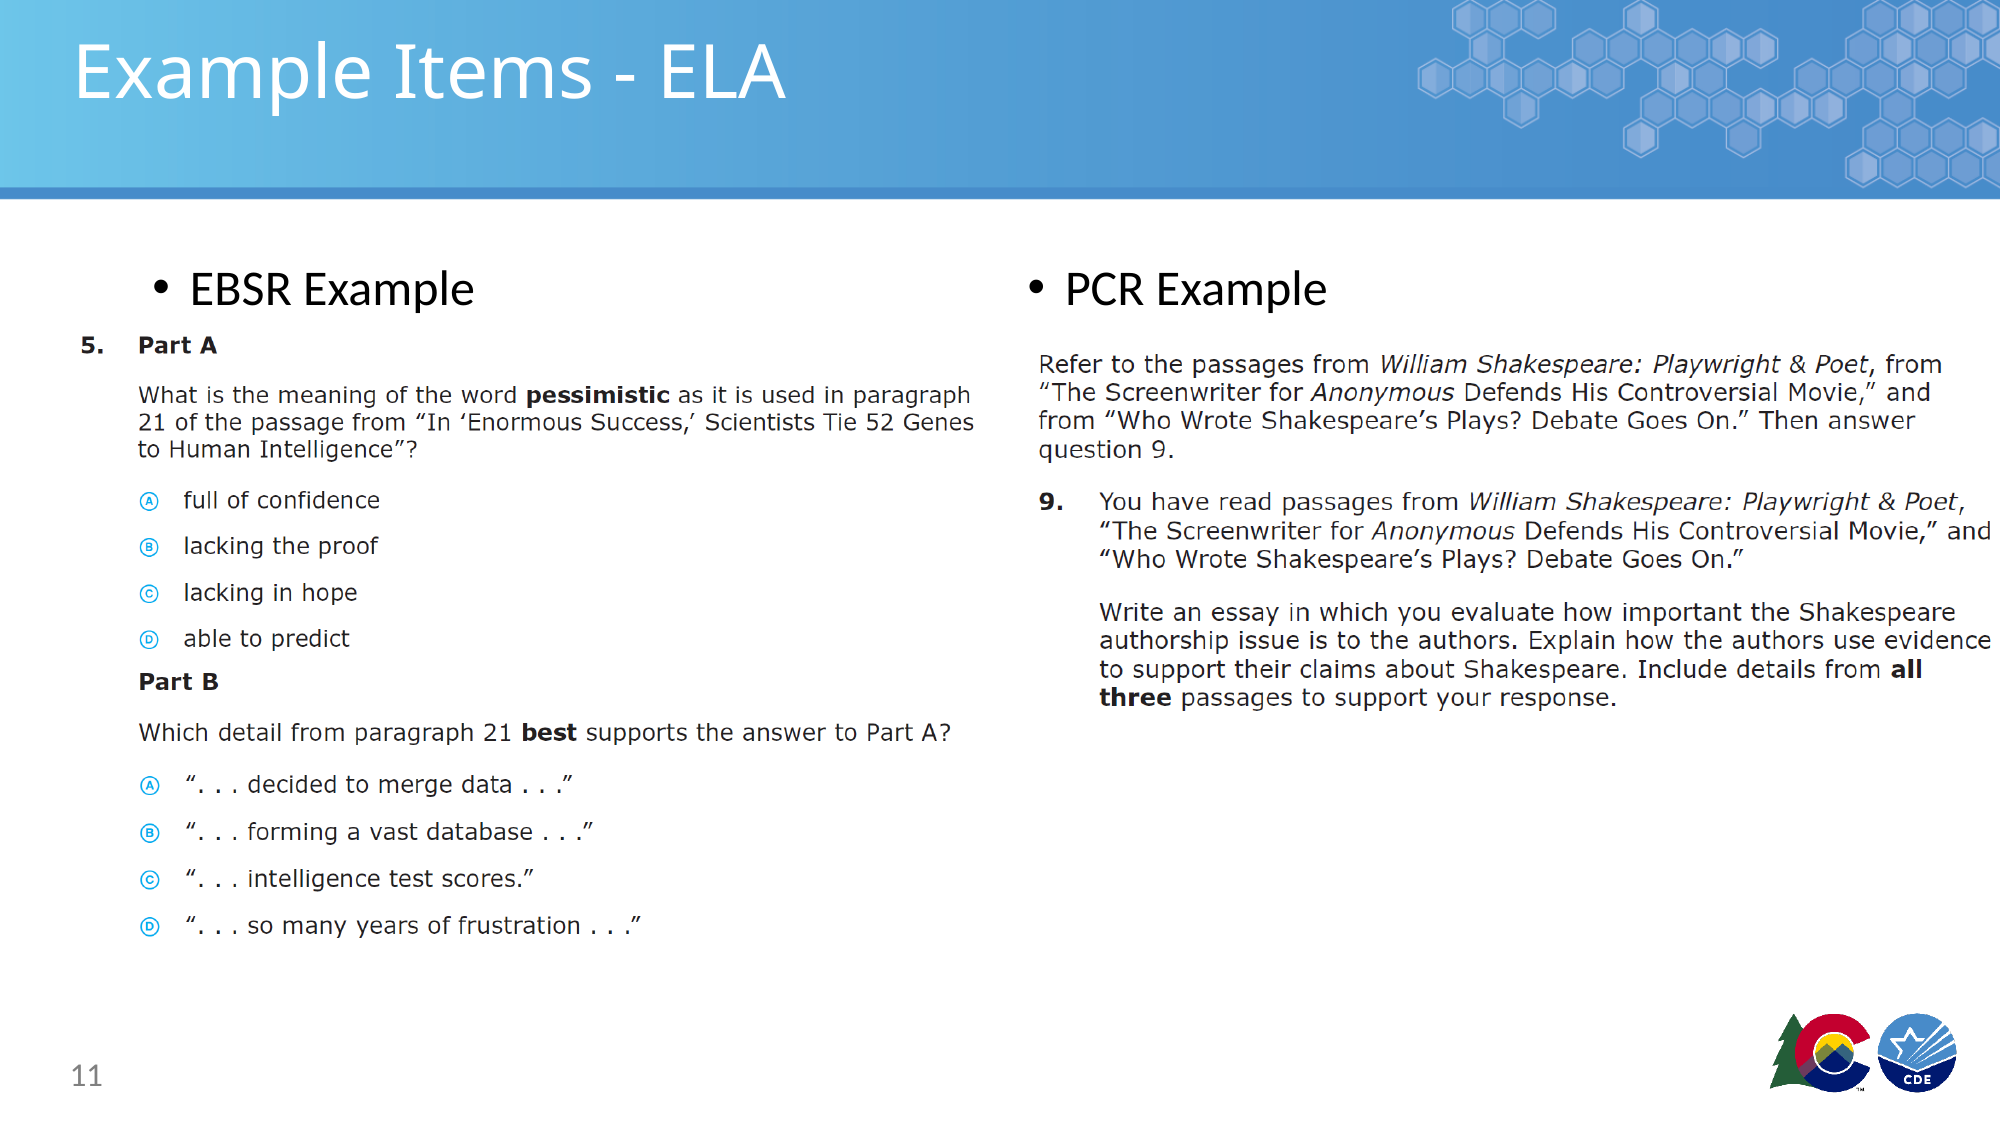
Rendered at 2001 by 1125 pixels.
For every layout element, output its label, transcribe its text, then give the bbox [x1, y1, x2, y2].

picture [1030, 345, 2000, 744]
picture [72, 325, 988, 953]
slide_number 11 [54, 1042, 505, 1103]
picture [1768, 1012, 1957, 1093]
picture [0, 0, 2000, 200]
list PCR Example [1012, 254, 1863, 969]
list EBSR Example [137, 254, 988, 325]
title Example Items - ELA [72, 33, 1396, 182]
list EBSR Example [137, 663, 988, 969]
